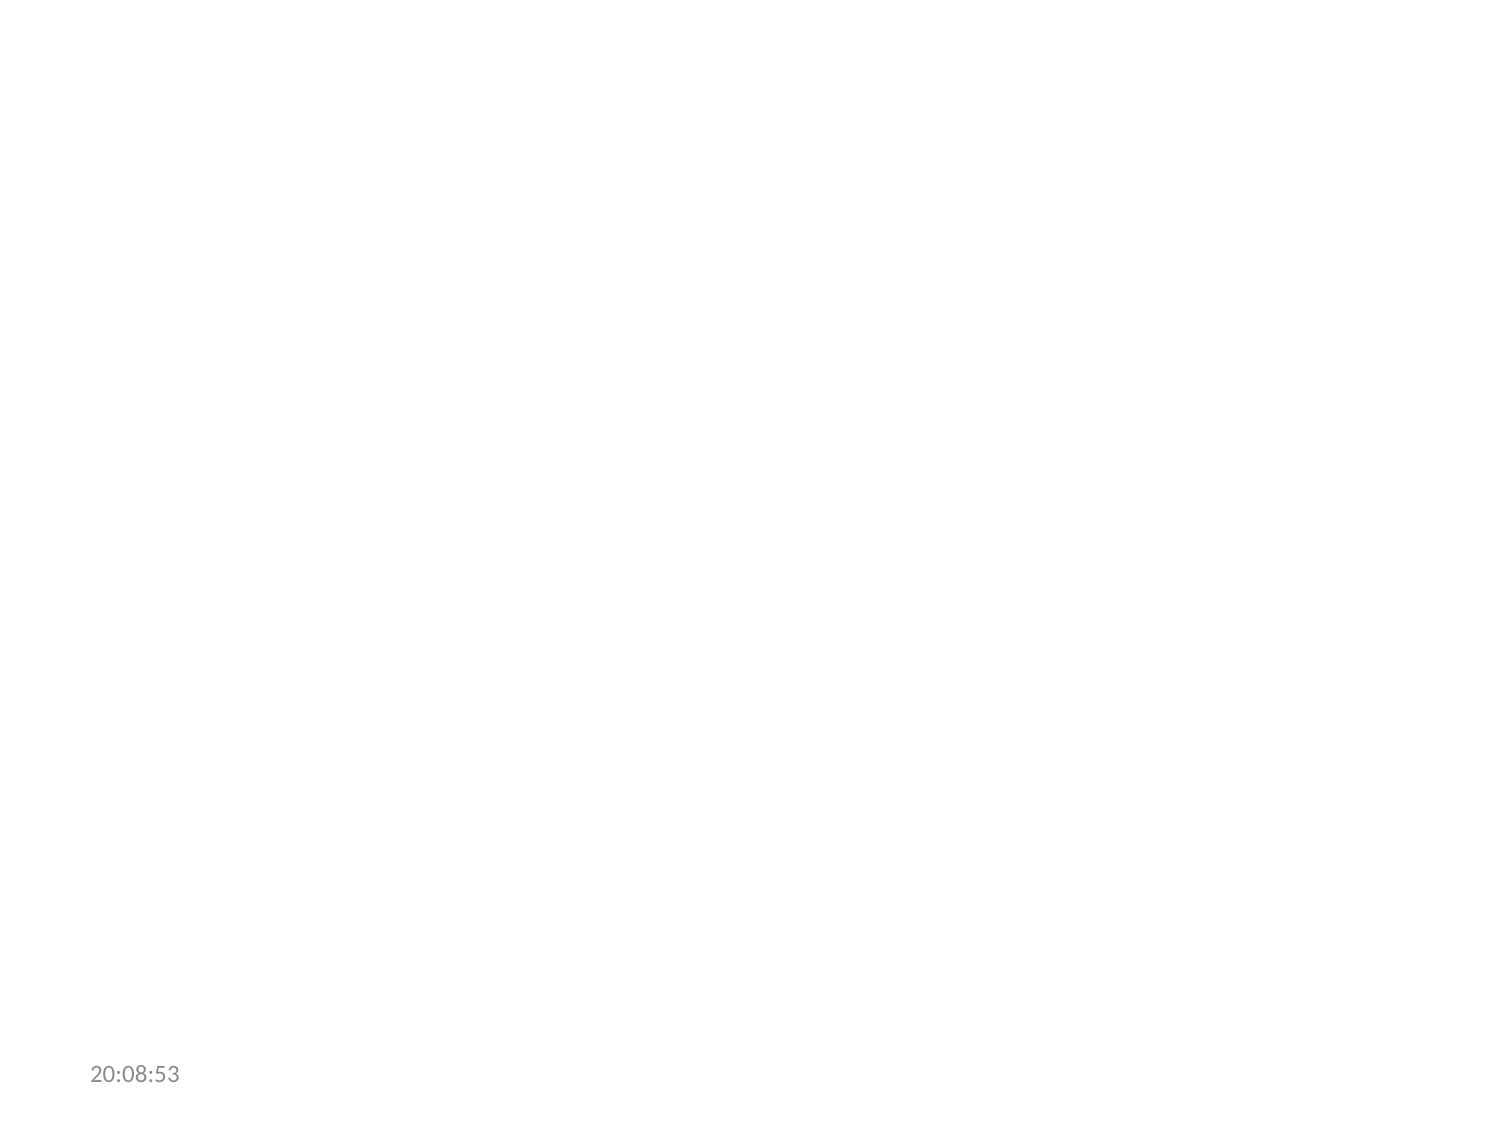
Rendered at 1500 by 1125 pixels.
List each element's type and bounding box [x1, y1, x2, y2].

slide_number [75, 1042, 425, 1103]
